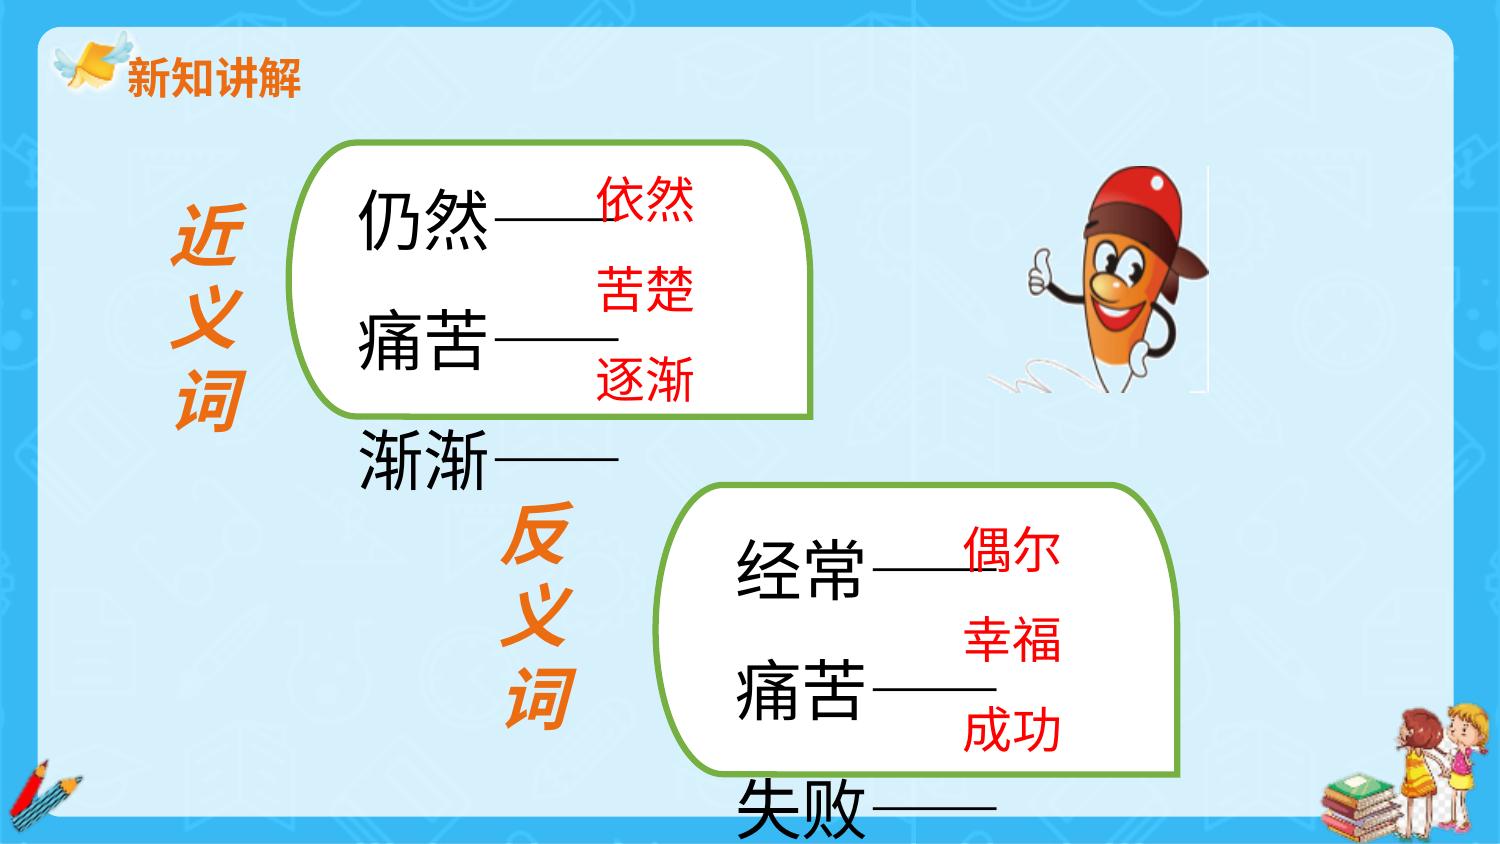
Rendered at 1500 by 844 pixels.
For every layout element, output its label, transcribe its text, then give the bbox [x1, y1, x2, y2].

picture [1301, 666, 1500, 844]
text_box 近义词 [156, 187, 222, 446]
text_box [1014, 484, 1178, 775]
picture [46, 26, 143, 97]
text_box 经常—— 痛苦—— 失败—— [723, 482, 1014, 844]
picture [0, 729, 115, 844]
text_box [288, 144, 346, 415]
text_box 反义词 [487, 484, 553, 744]
text_box 偶尔 幸福 成功 [950, 482, 1074, 765]
text_box [636, 142, 811, 417]
text_box 新知讲解 [116, 44, 314, 109]
text_box 依然 苦楚 逐渐 [584, 132, 708, 414]
text_box 仍然—— 痛苦—— 渐渐—— [346, 132, 636, 504]
text_box [655, 484, 723, 775]
picture [988, 166, 1209, 394]
